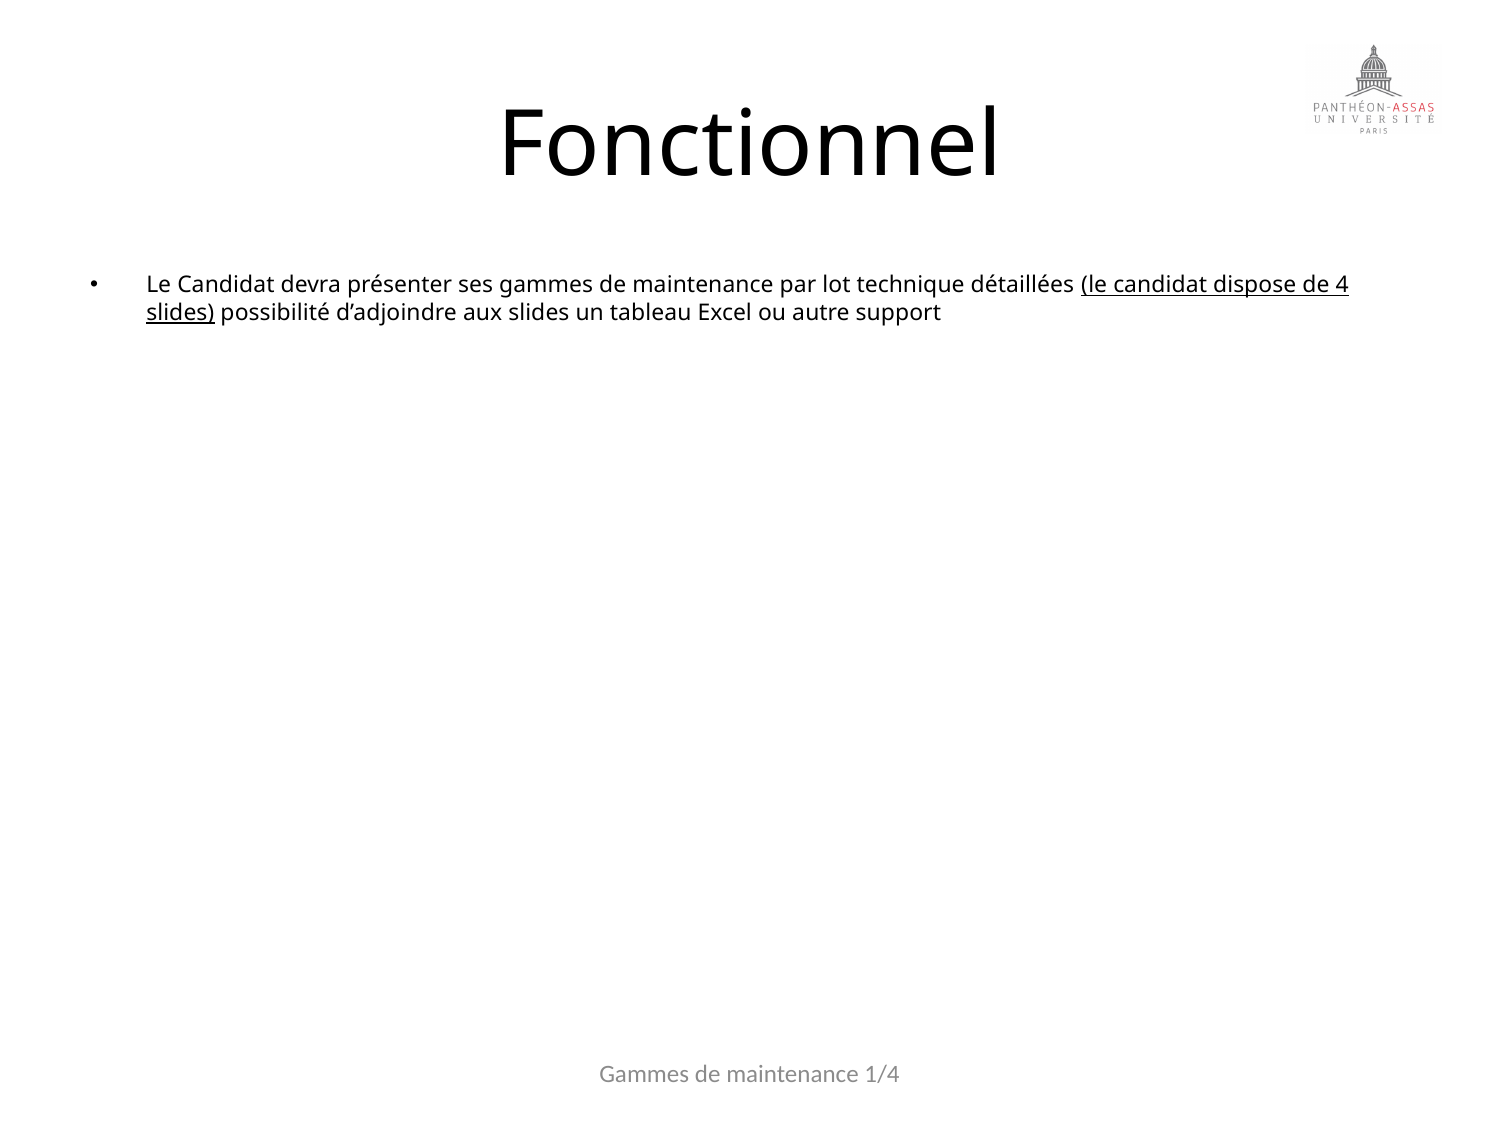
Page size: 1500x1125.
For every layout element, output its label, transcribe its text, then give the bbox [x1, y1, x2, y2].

title Fonctionnel [75, 45, 1425, 233]
footer Gammes de maintenance 1/4 [512, 1042, 988, 1103]
list Le Candidat devra présenter ses gammes de maintenance par lot technique détaillées (le candidat dispose de 4 slides) possibilité d’adjoindre aux slides un tableau Excel ou autre support [75, 262, 1425, 1005]
picture [1304, 44, 1443, 134]
